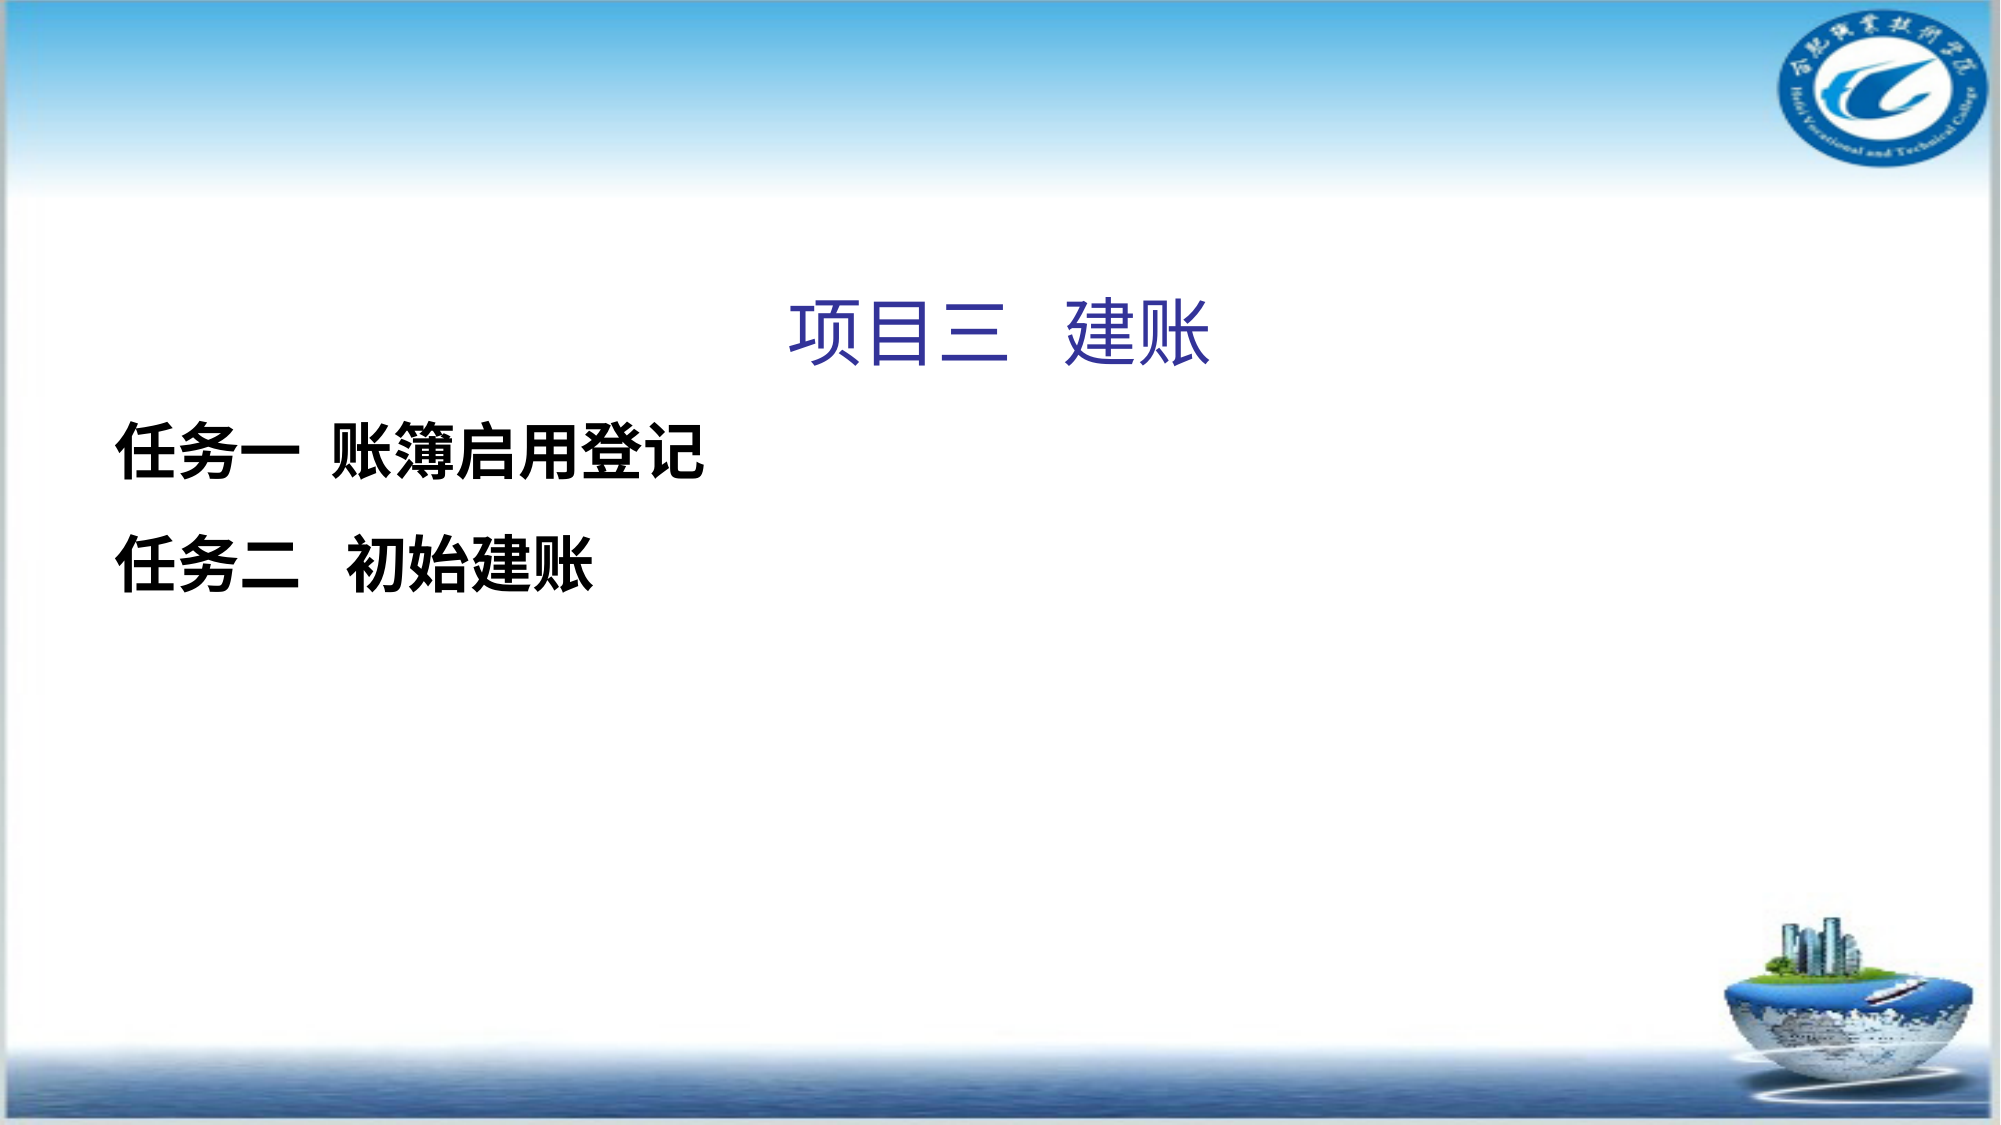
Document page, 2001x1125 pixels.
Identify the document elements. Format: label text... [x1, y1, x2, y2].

picture [0, 0, 2001, 1125]
list 项目三 建账 任务一 账簿启用登记 任务二 初始建账 [99, 232, 1901, 976]
